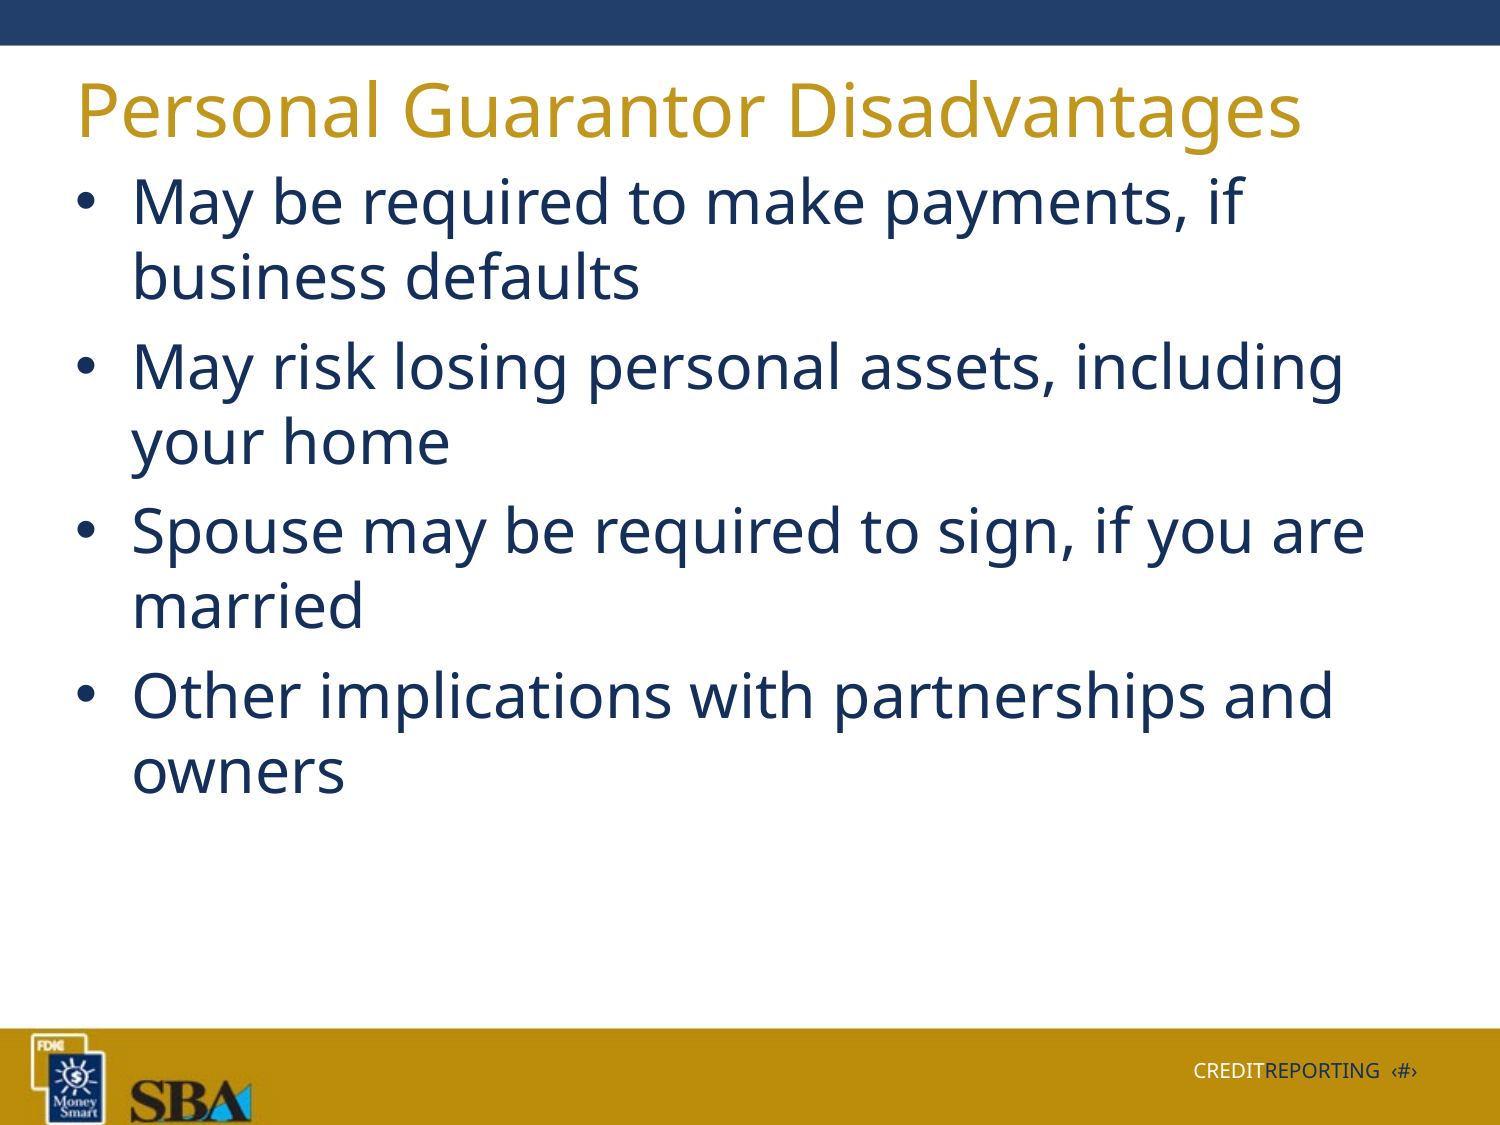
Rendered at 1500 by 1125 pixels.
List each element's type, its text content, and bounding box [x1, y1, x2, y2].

picture [0, 0, 1500, 1125]
title Personal Guarantor Disadvantages [74, 61, 1426, 161]
list May be required to make payments, if business defaults May risk losing personal assets, including your home Spouse may be required to sign, if you are married Other implications with partnerships and owners [74, 161, 1426, 863]
